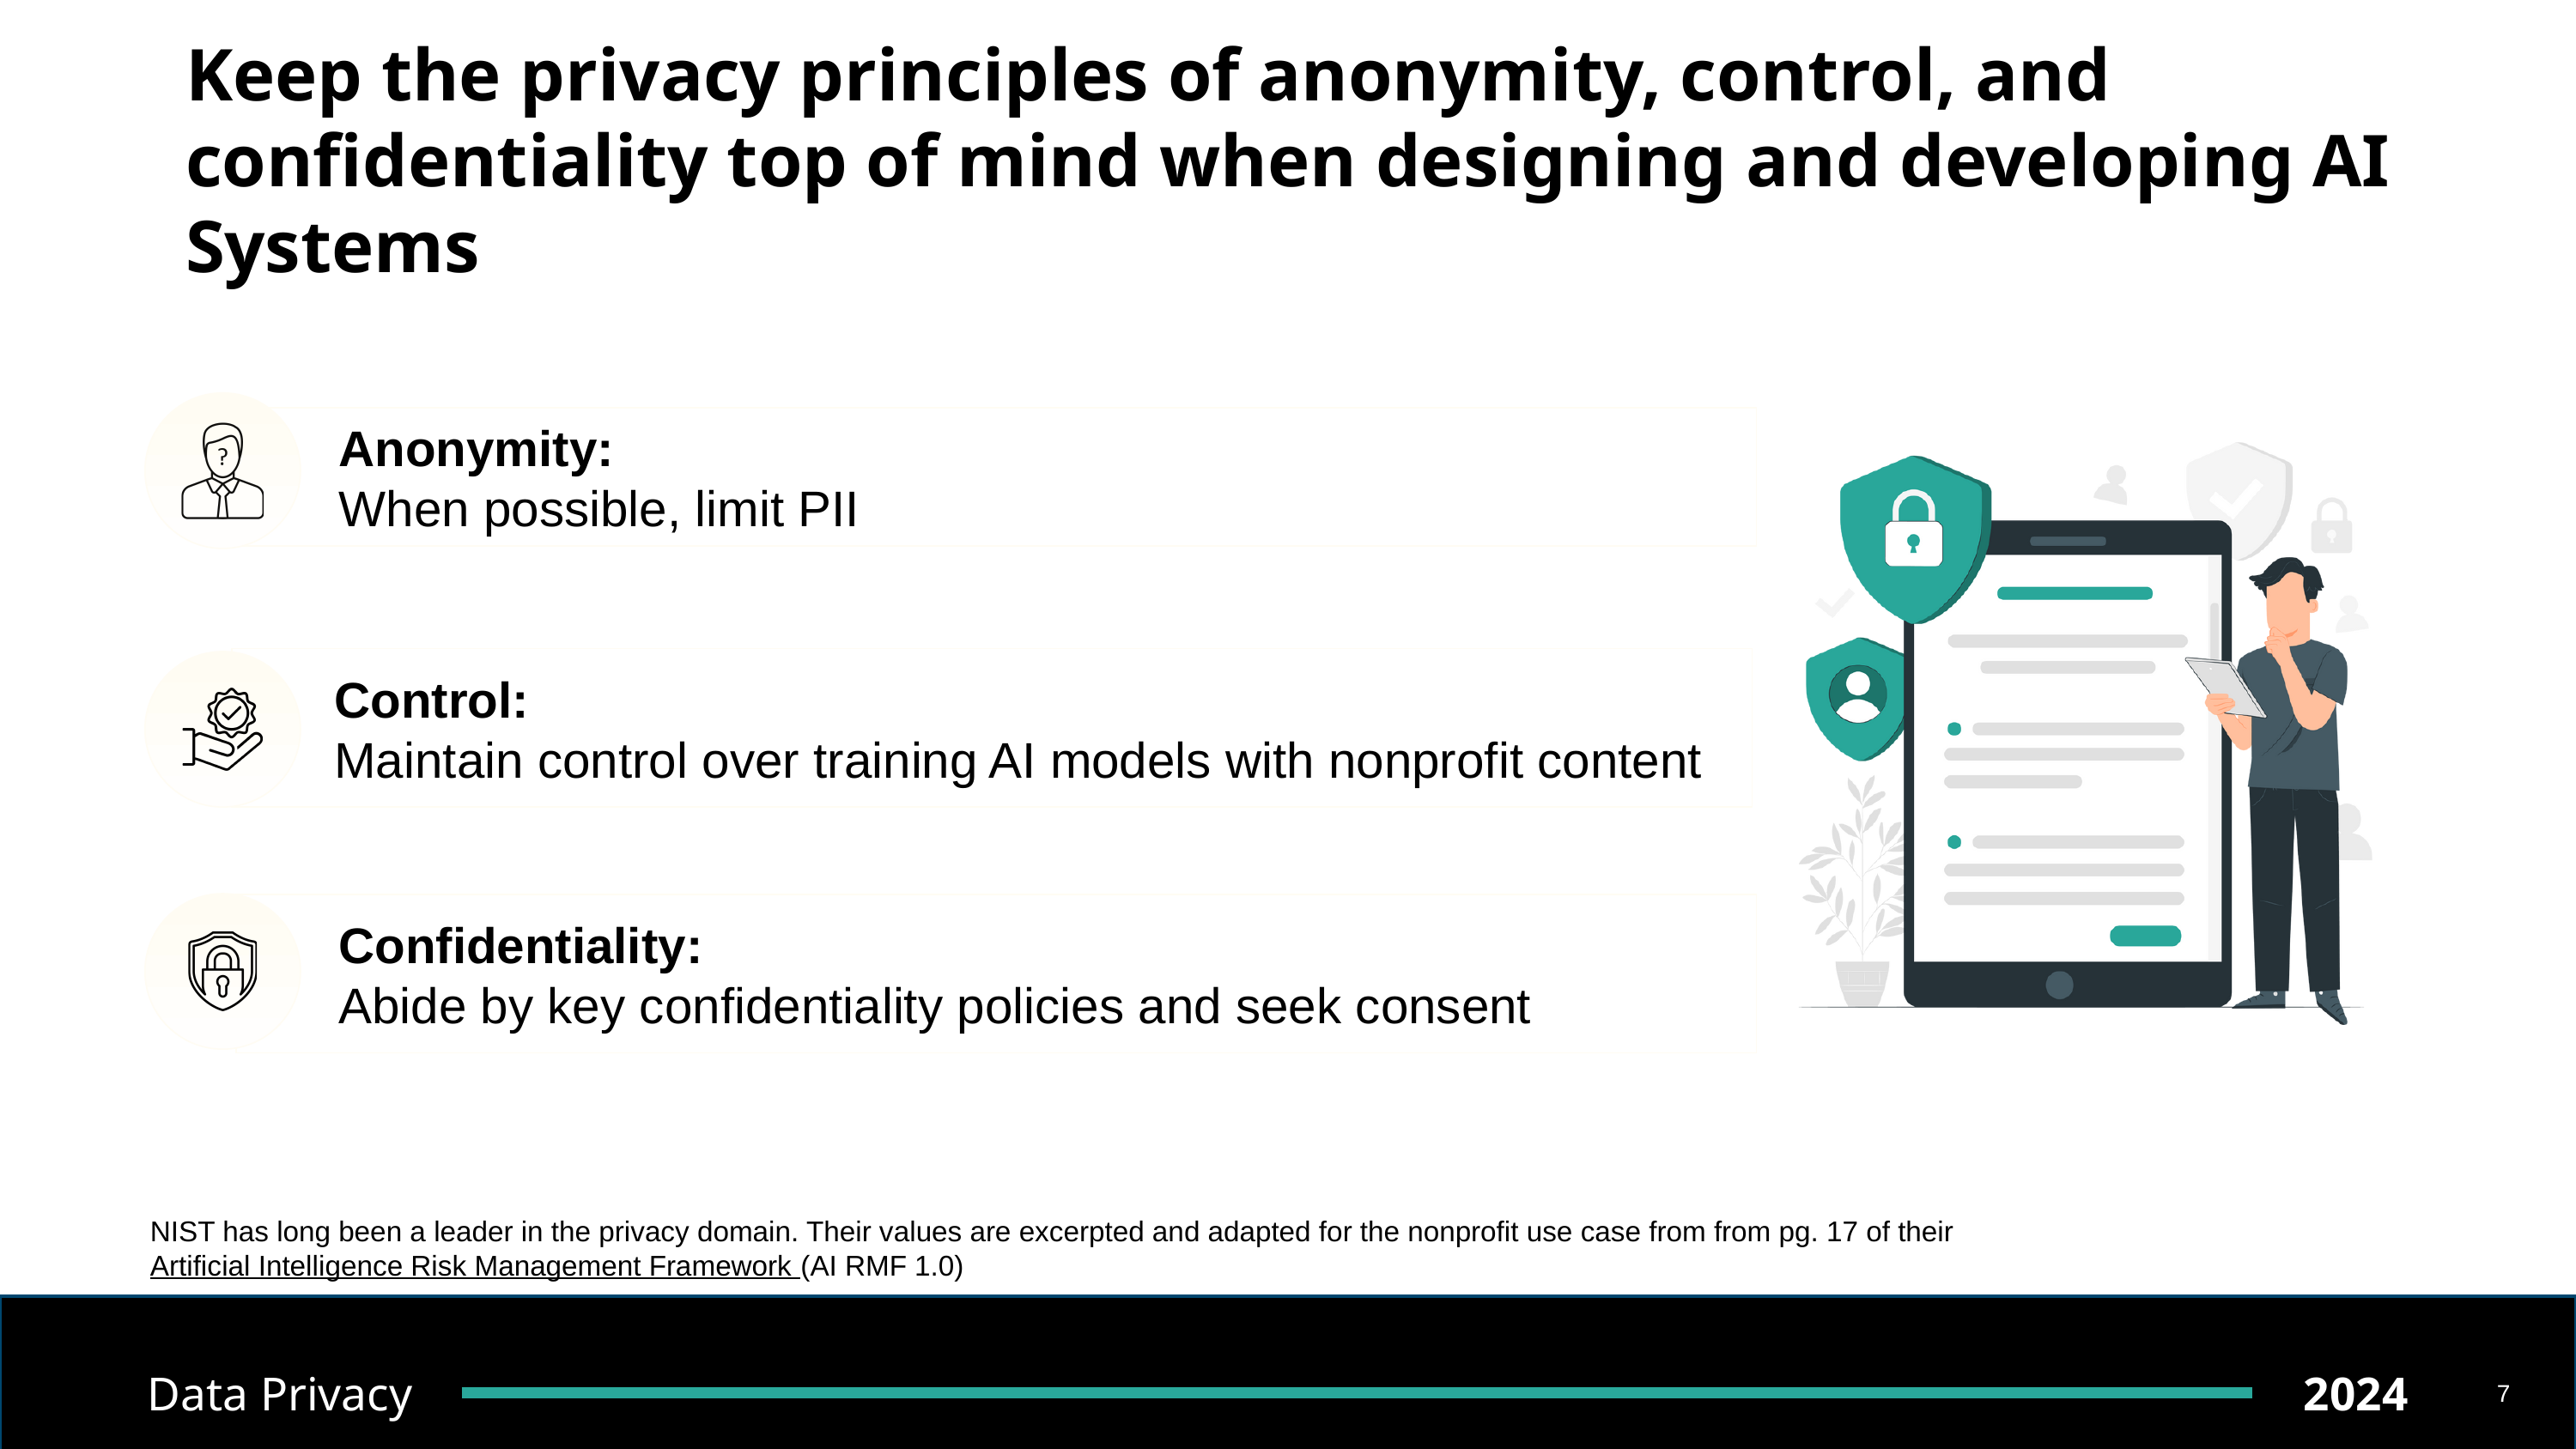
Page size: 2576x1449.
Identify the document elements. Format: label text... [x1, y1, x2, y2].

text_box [144, 392, 301, 549]
text_box Confidentiality: Abide by key confidentiality policies and seek consent [302, 894, 1757, 1053]
text_box [1798, 442, 2372, 1025]
text_box Anonymity: When possible, limit PII [304, 407, 1757, 546]
text_box NIST has long been a leader in the privacy domain. Their values are excerpted and adapted for the nonprofit use case from from pg. 17 of their Artificial Intelligence Risk Management Framework (AI RMF 1.0) [149, 1212, 2398, 1282]
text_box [144, 893, 301, 1050]
text_box Control: Maintain control over training AI models with nonprofit content [231, 648, 1753, 807]
title Keep the privacy principles of anonymity, control, and confidentiality top of mind when designing and developing AI Systems [178, 37, 2469, 279]
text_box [144, 651, 301, 808]
